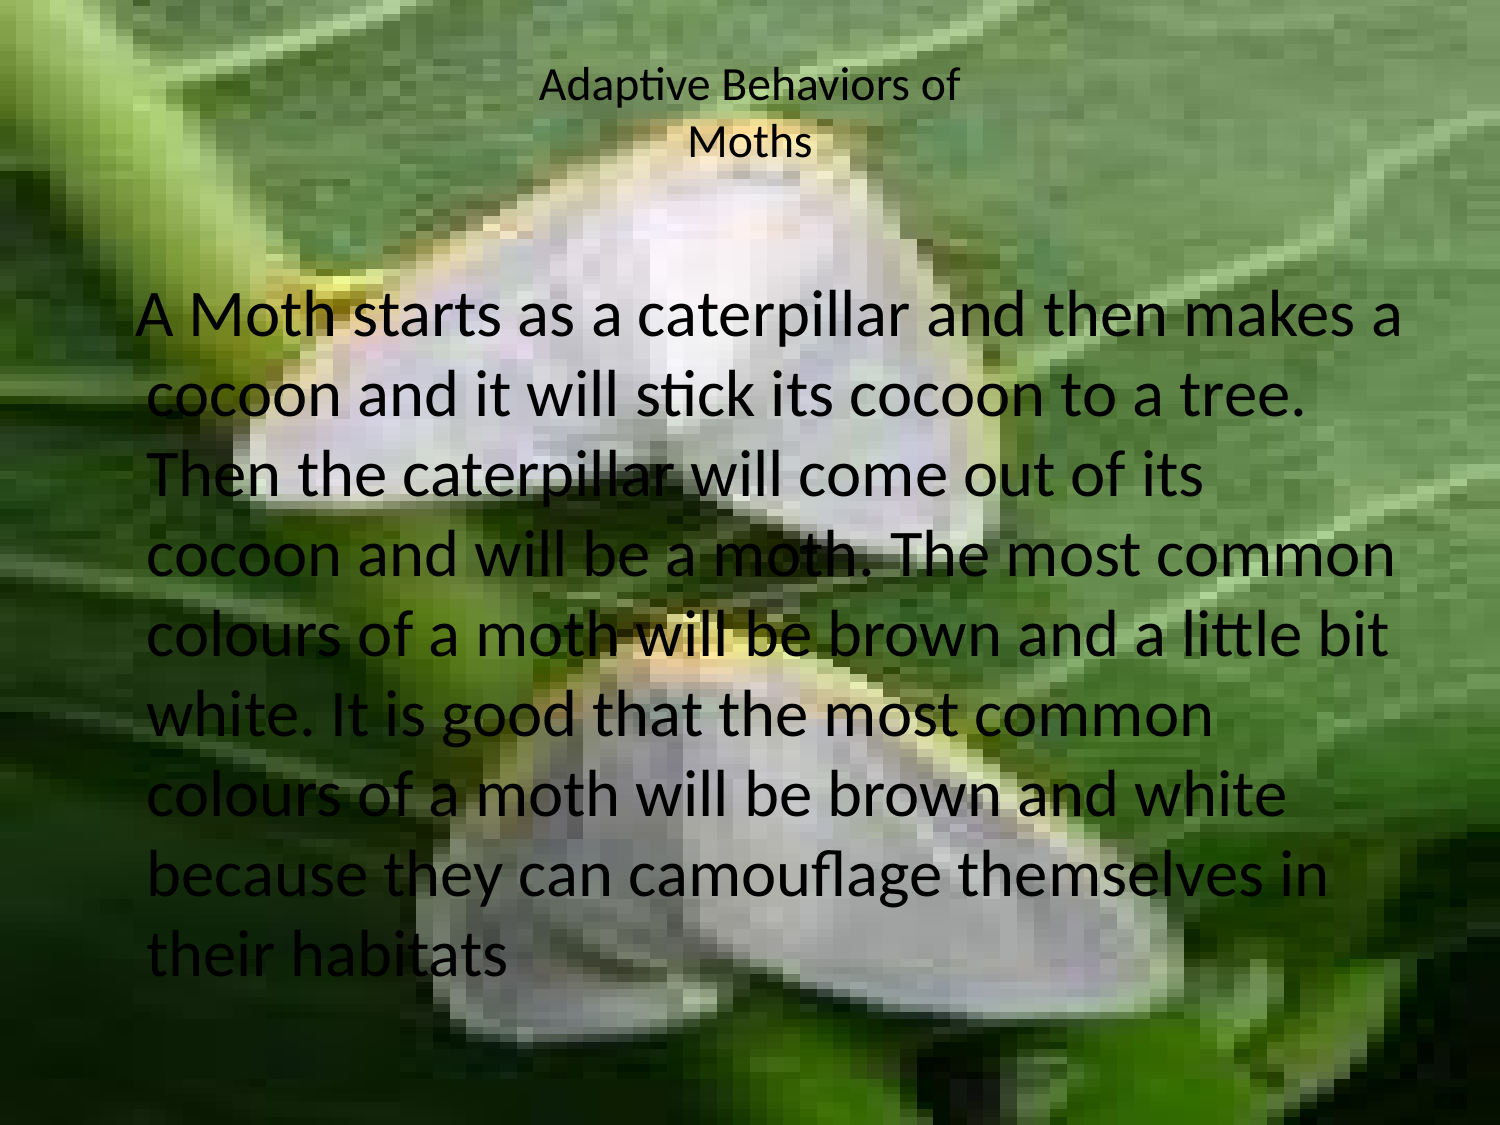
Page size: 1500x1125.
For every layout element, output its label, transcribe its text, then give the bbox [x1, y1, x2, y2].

title Adaptive Behaviors of Moths [75, 45, 1425, 233]
list A Moth starts as a caterpillar and then makes a cocoon and it will stick its cocoon to a tree. Then the caterpillar will come out of its cocoon and will be a moth. The most common colours of a moth will be brown and a little bit white. It is good that the most common colours of a moth will be brown and white because they can camouflage themselves in their habitats [75, 262, 1425, 1005]
picture [0, 0, 1500, 1125]
